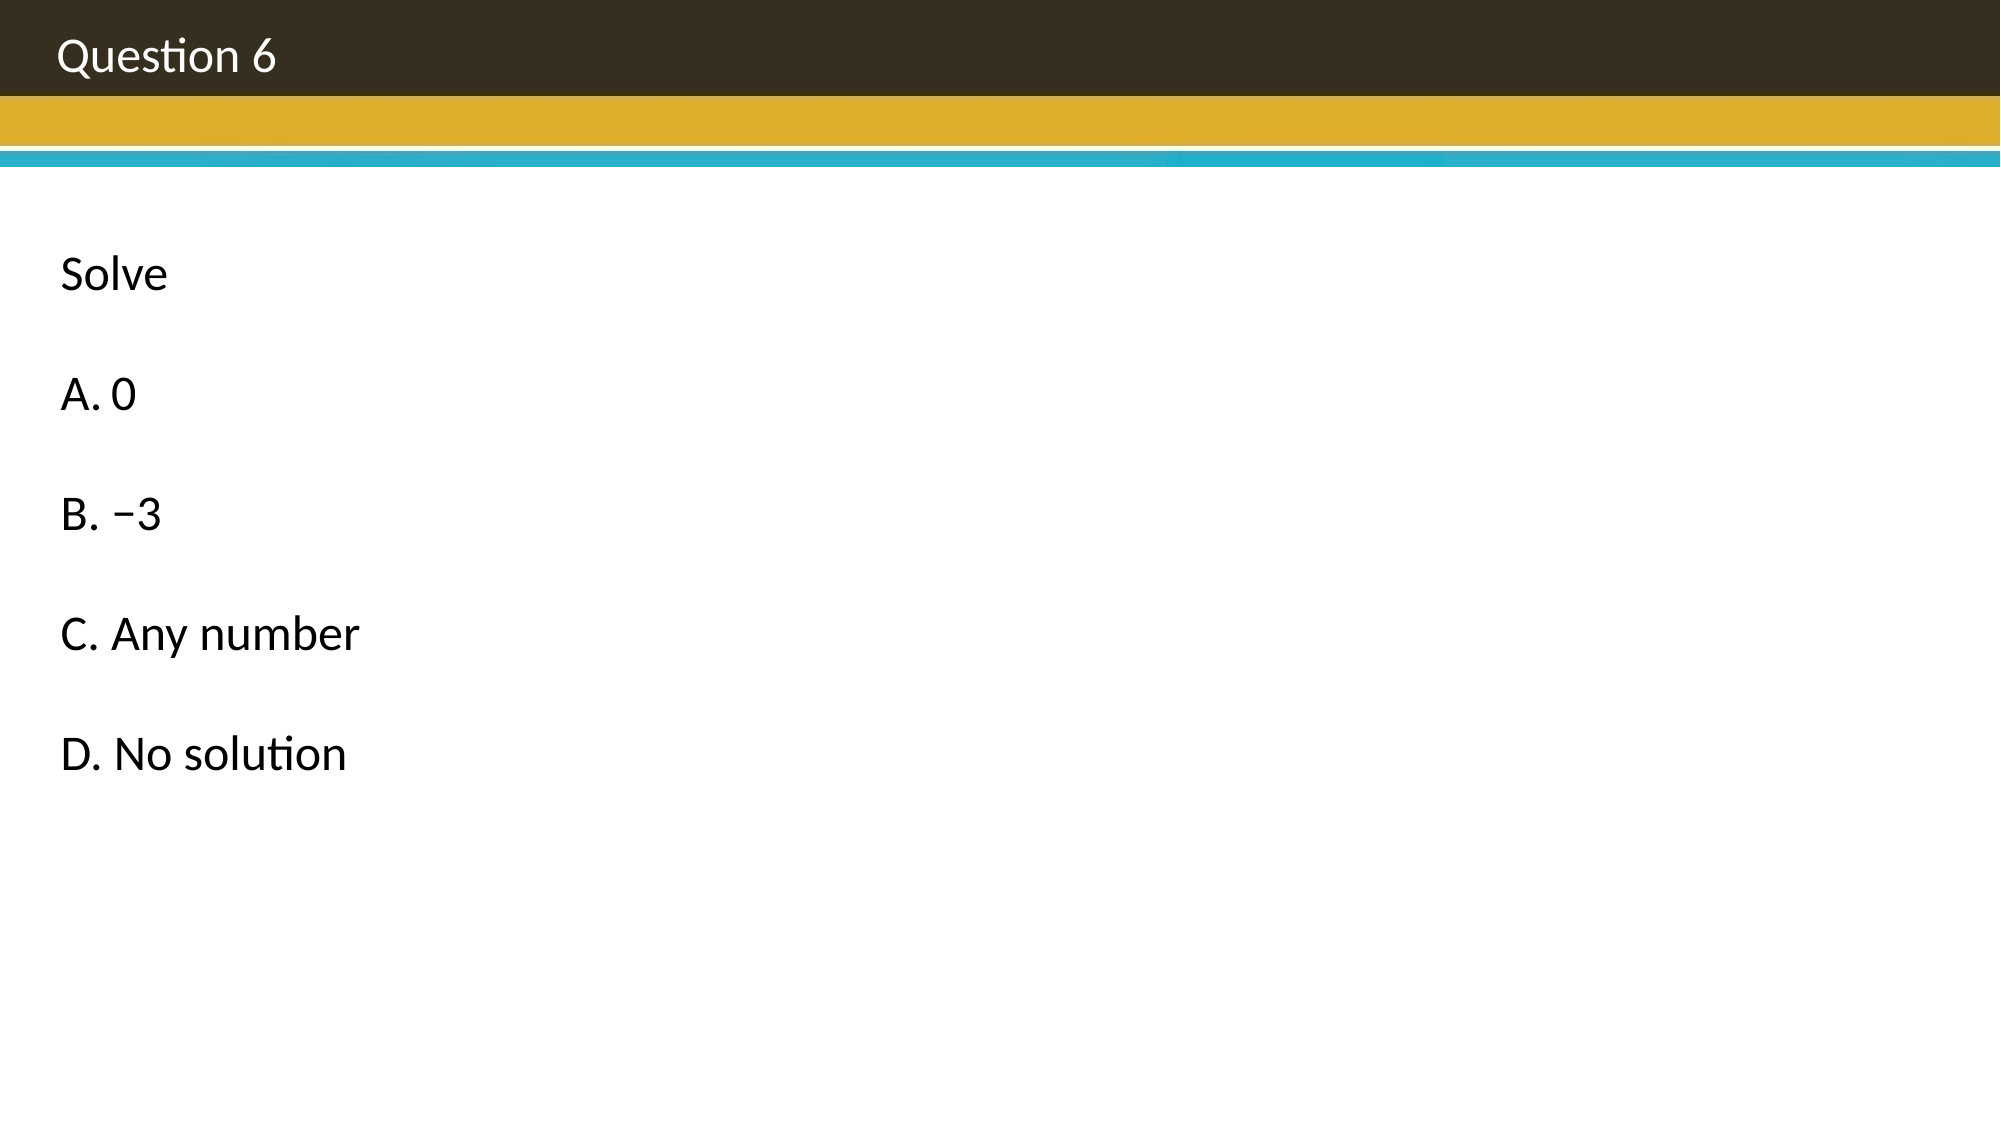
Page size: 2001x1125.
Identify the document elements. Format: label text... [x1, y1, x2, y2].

text_box Question 6 [41, 14, 293, 90]
picture [0, 0, 2000, 167]
